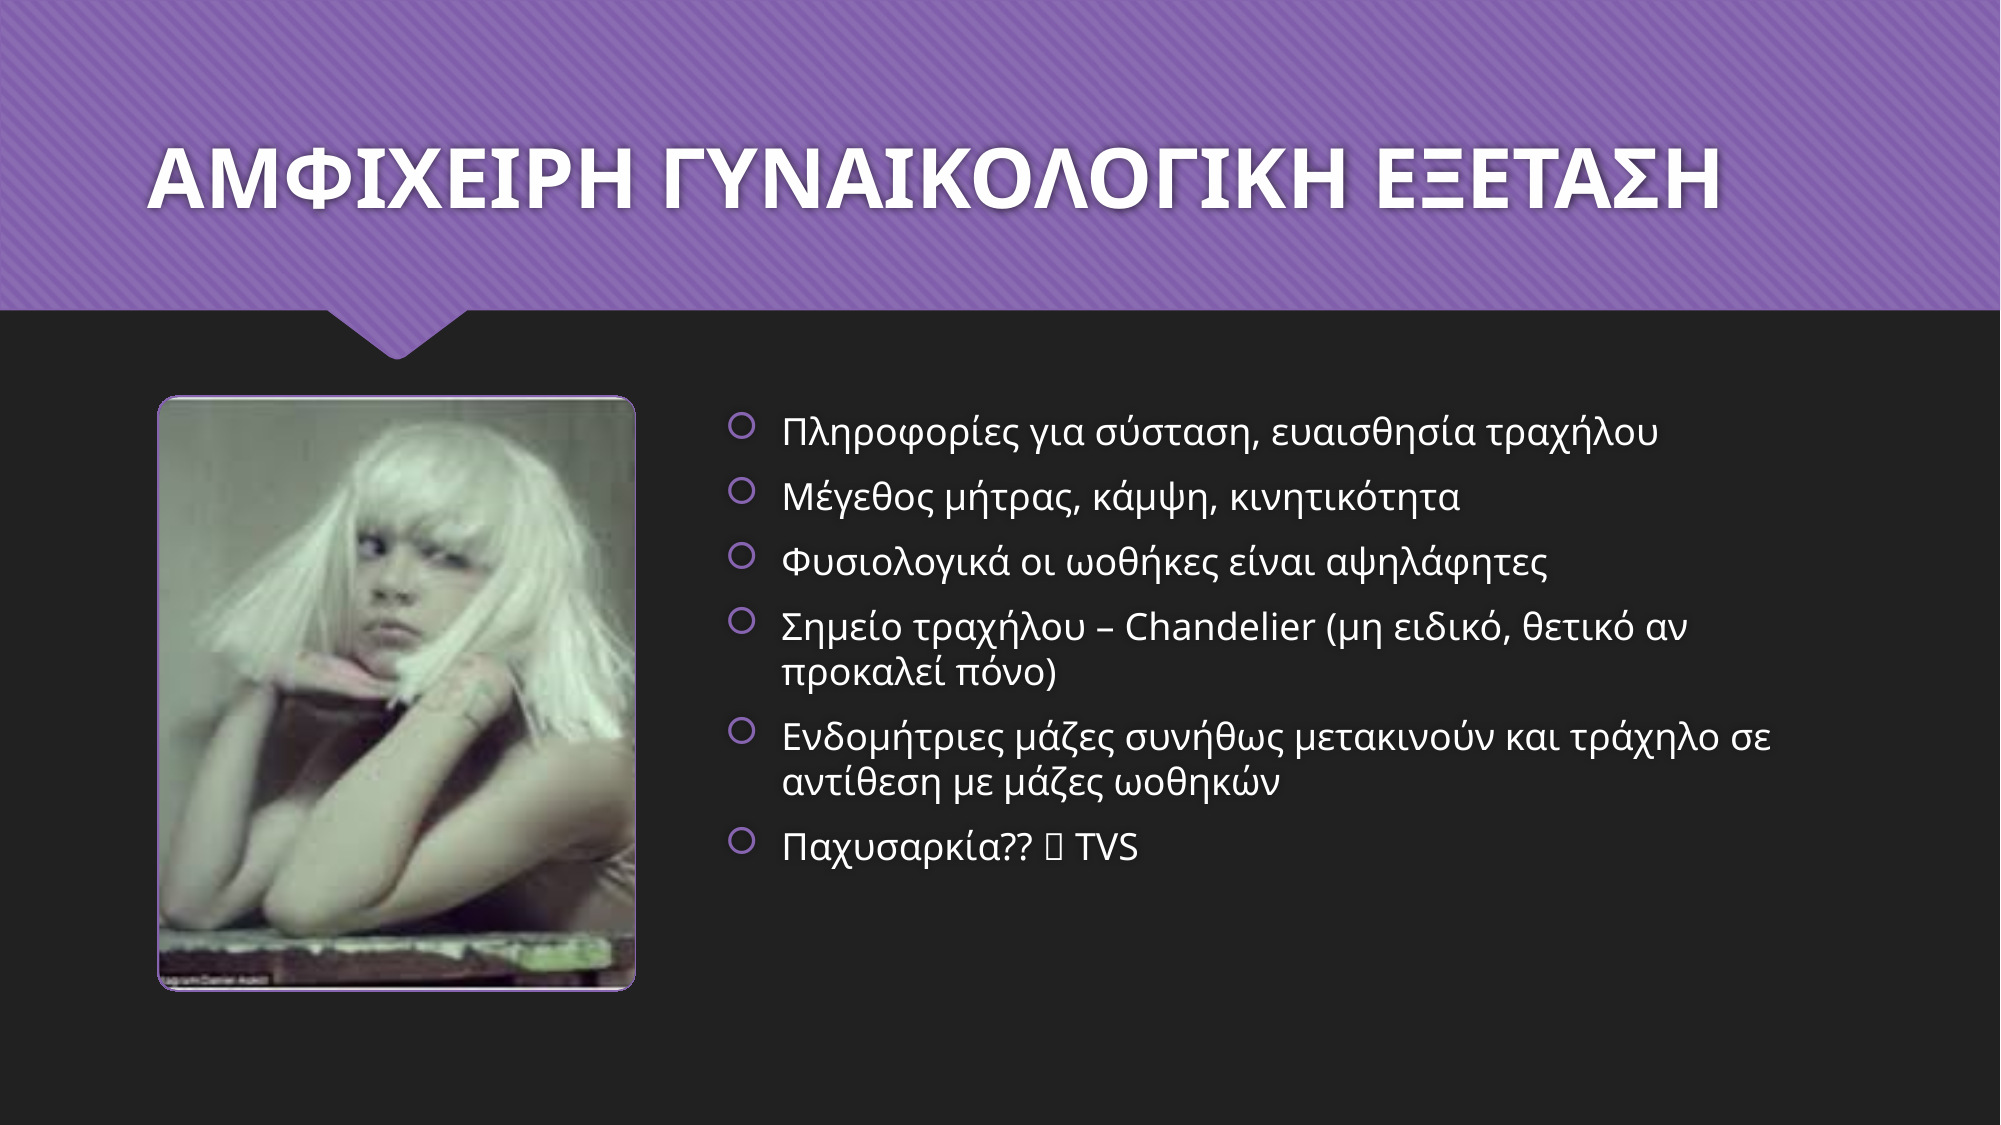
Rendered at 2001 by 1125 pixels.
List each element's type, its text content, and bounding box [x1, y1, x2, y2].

picture [157, 395, 636, 992]
list Πληροφορίες για σύσταση, ευαισθησία τραχήλου Μέγεθος μήτρας, κάμψη, κινητικότητα Φυσιολογικά οι ωοθήκες είναι αψηλάφητες Σημείο τραχήλου – Chandelier (μη ειδικό, θετικό αν προκαλεί πόνο) Ενδομήτριες μάζες συνήθως μετακινούν και τράχηλο σε αντίθεση με μάζες ωοθηκών Παχυσαρκία??  TVS [710, 372, 1868, 969]
title ΑΜΦΙΧΕΙΡΗ ΓΥΝΑΙΚΟΛΟΓΙΚΗ ΕΞΕΤΑΣΗ [132, 73, 1868, 233]
